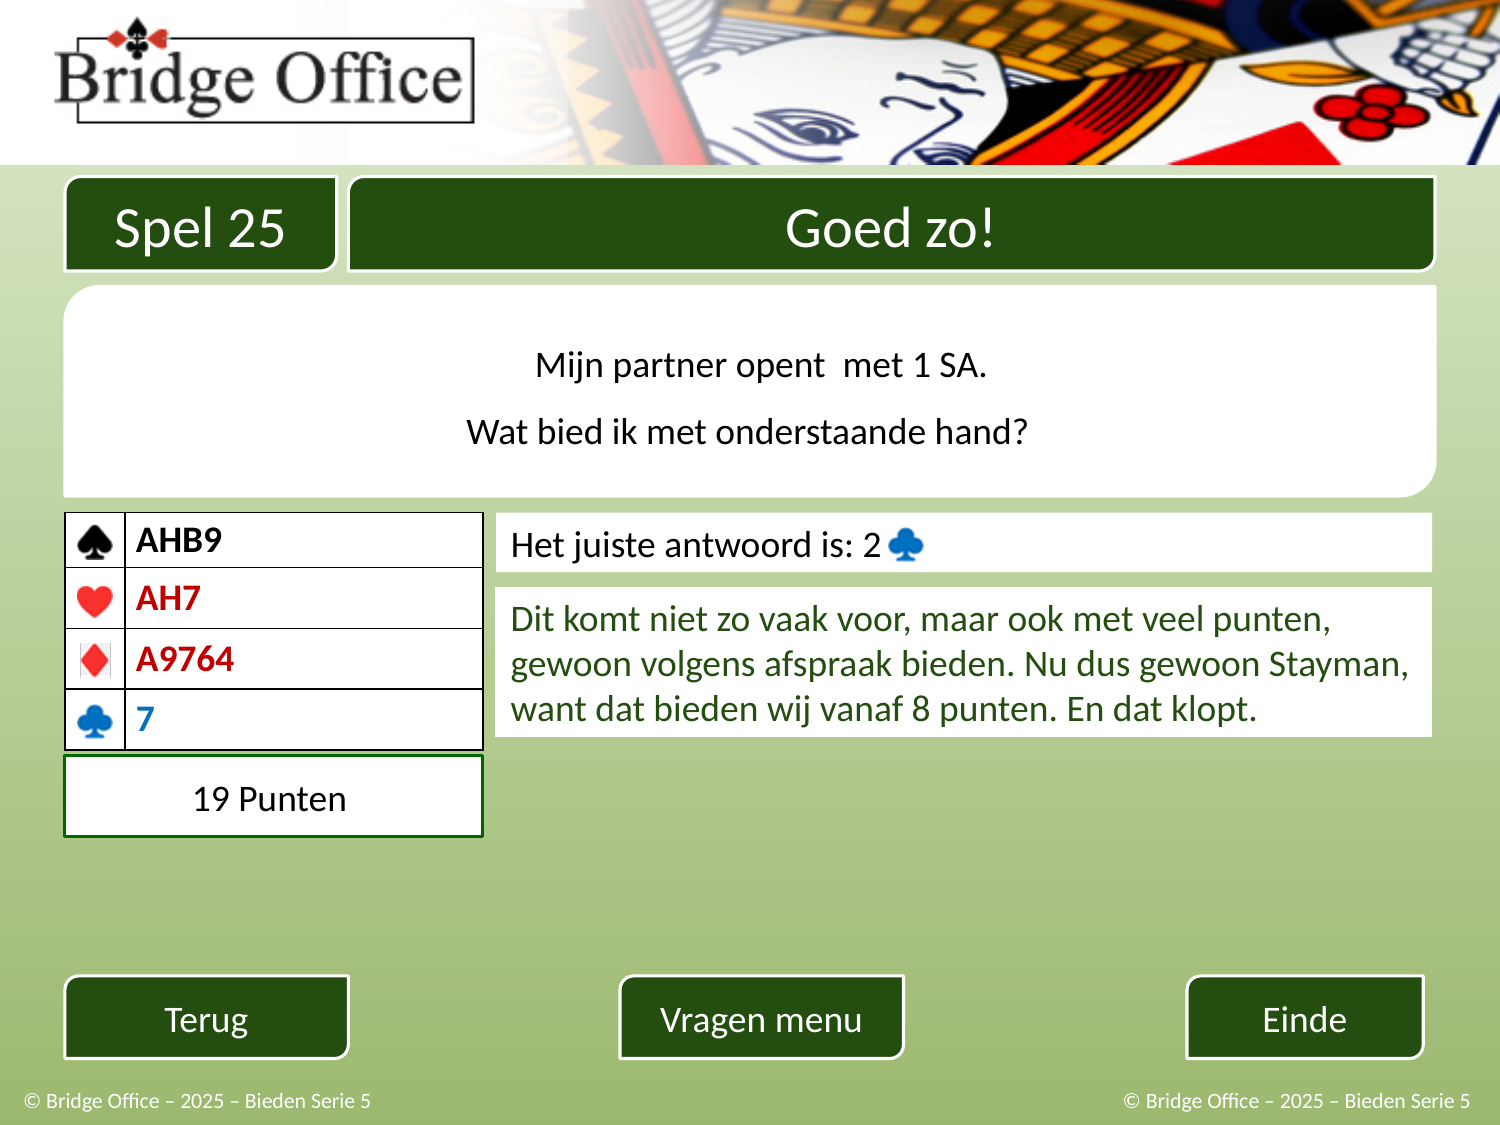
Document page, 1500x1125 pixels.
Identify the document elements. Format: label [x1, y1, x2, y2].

text_box [63, 284, 1437, 498]
text_box [63, 174, 339, 273]
table_cell [66, 629, 124, 688]
text_box [63, 974, 350, 1061]
text_box [8, 1079, 393, 1121]
table_header [66, 513, 124, 567]
table_header [126, 513, 482, 567]
text_box [618, 974, 906, 1061]
table_cell [126, 568, 482, 628]
table_cell [66, 568, 124, 628]
text_box [63, 754, 484, 838]
text_box [495, 587, 1432, 737]
picture [77, 524, 114, 561]
picture [0, 0, 1500, 166]
text_box [1107, 1079, 1500, 1121]
table_cell [126, 690, 482, 749]
picture [77, 643, 114, 679]
table_cell [66, 690, 124, 749]
text_box [1185, 974, 1425, 1061]
table_cell [126, 629, 482, 688]
picture [77, 585, 114, 618]
picture [888, 527, 925, 563]
picture [77, 703, 114, 740]
text_box [346, 174, 1437, 273]
text_box [496, 512, 1433, 573]
